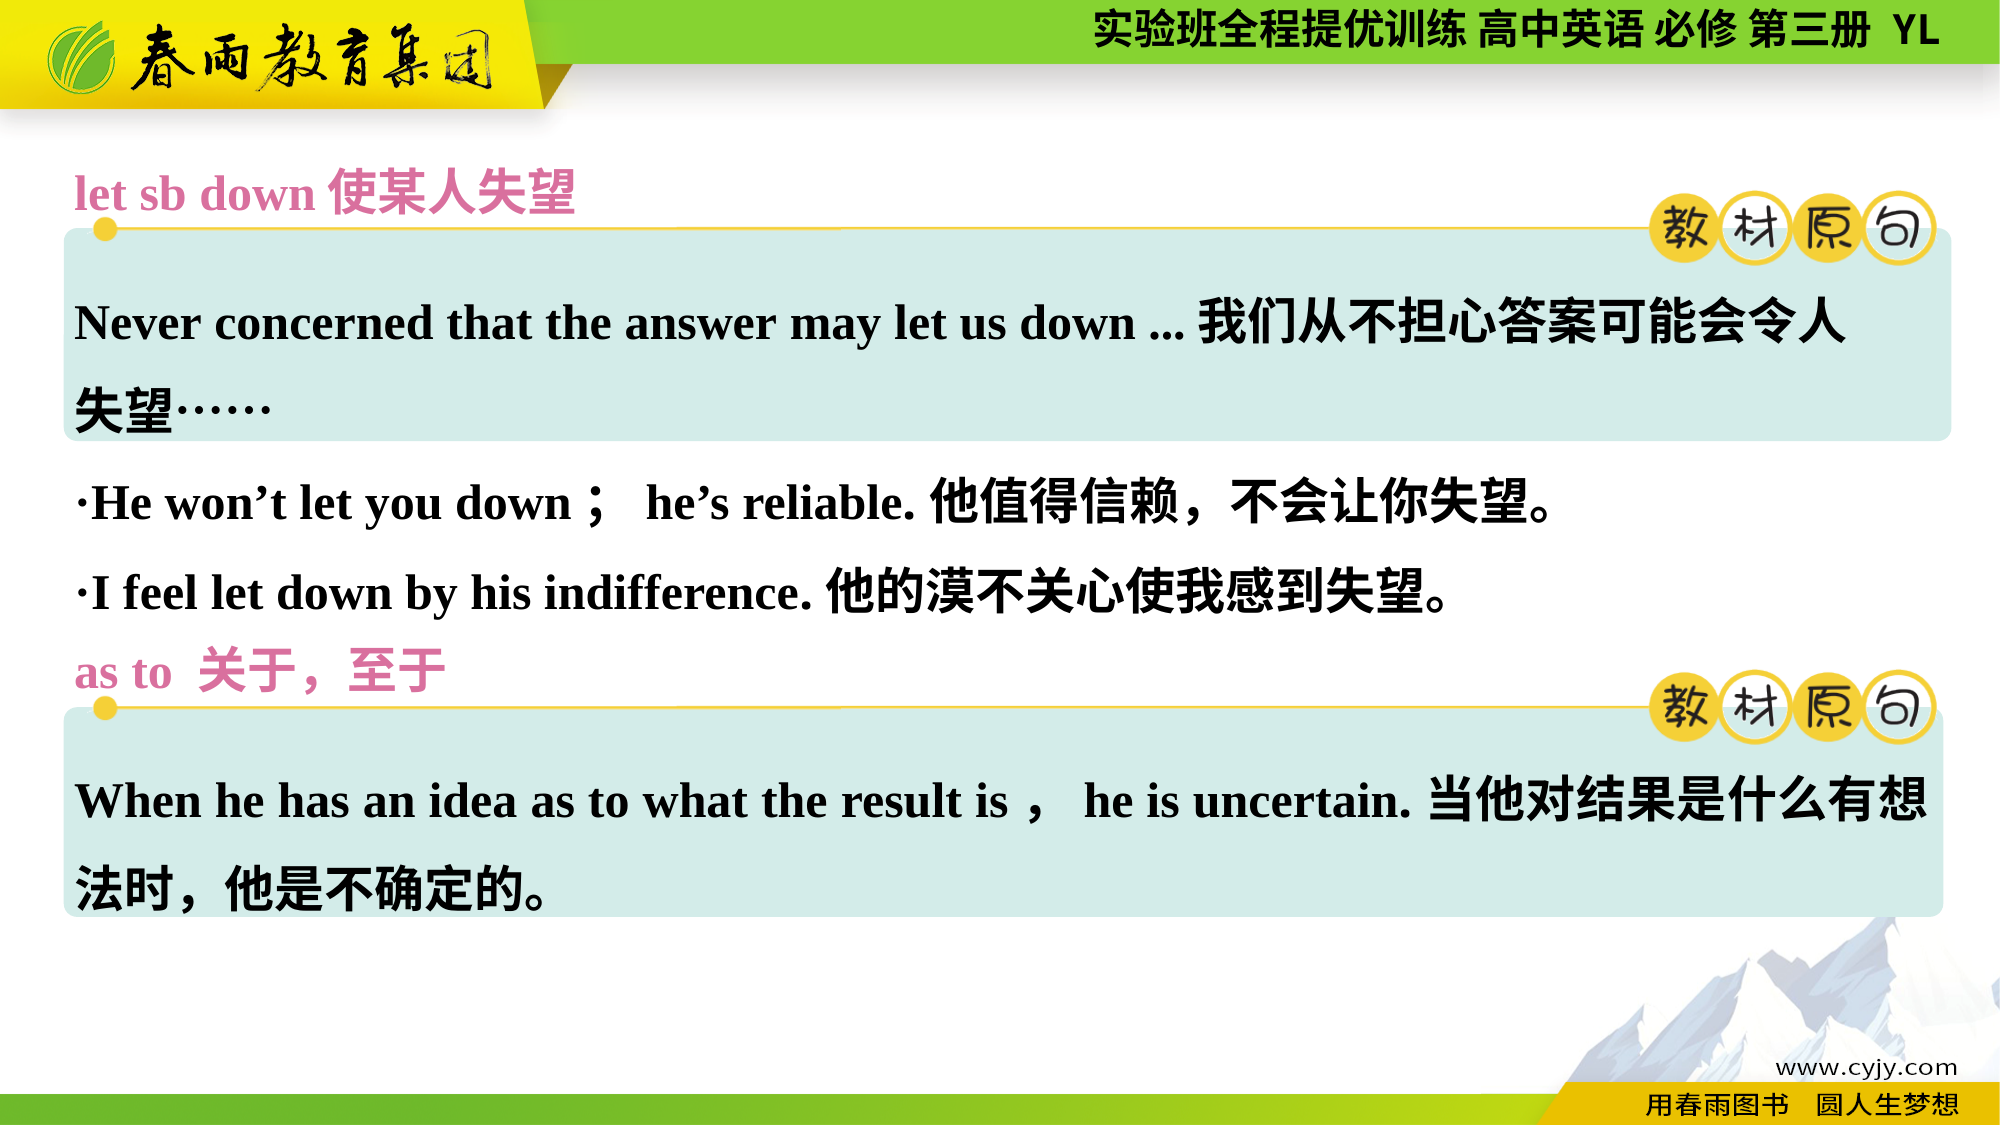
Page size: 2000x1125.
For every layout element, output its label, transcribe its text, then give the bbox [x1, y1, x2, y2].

list let sb down使某人失望 Never concerned that the answer may let us down ...我们从不担心答案可能会令人 失望…… ·He won’t let you down；he’s reliable.他值得信赖，不会让你失望。 ·I feel let down by his indifference.他的漠不关心使我感到失望。 [59, 122, 1944, 600]
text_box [87, 182, 1938, 269]
text_box [1944, 230, 1952, 440]
text_box as to 关于，至于 When he has an idea as to what the result is，he is uncertain.当他对结果是什么有想法时，他是不确定的。 [59, 600, 1944, 926]
picture [0, 0, 2000, 1125]
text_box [87, 661, 1938, 748]
